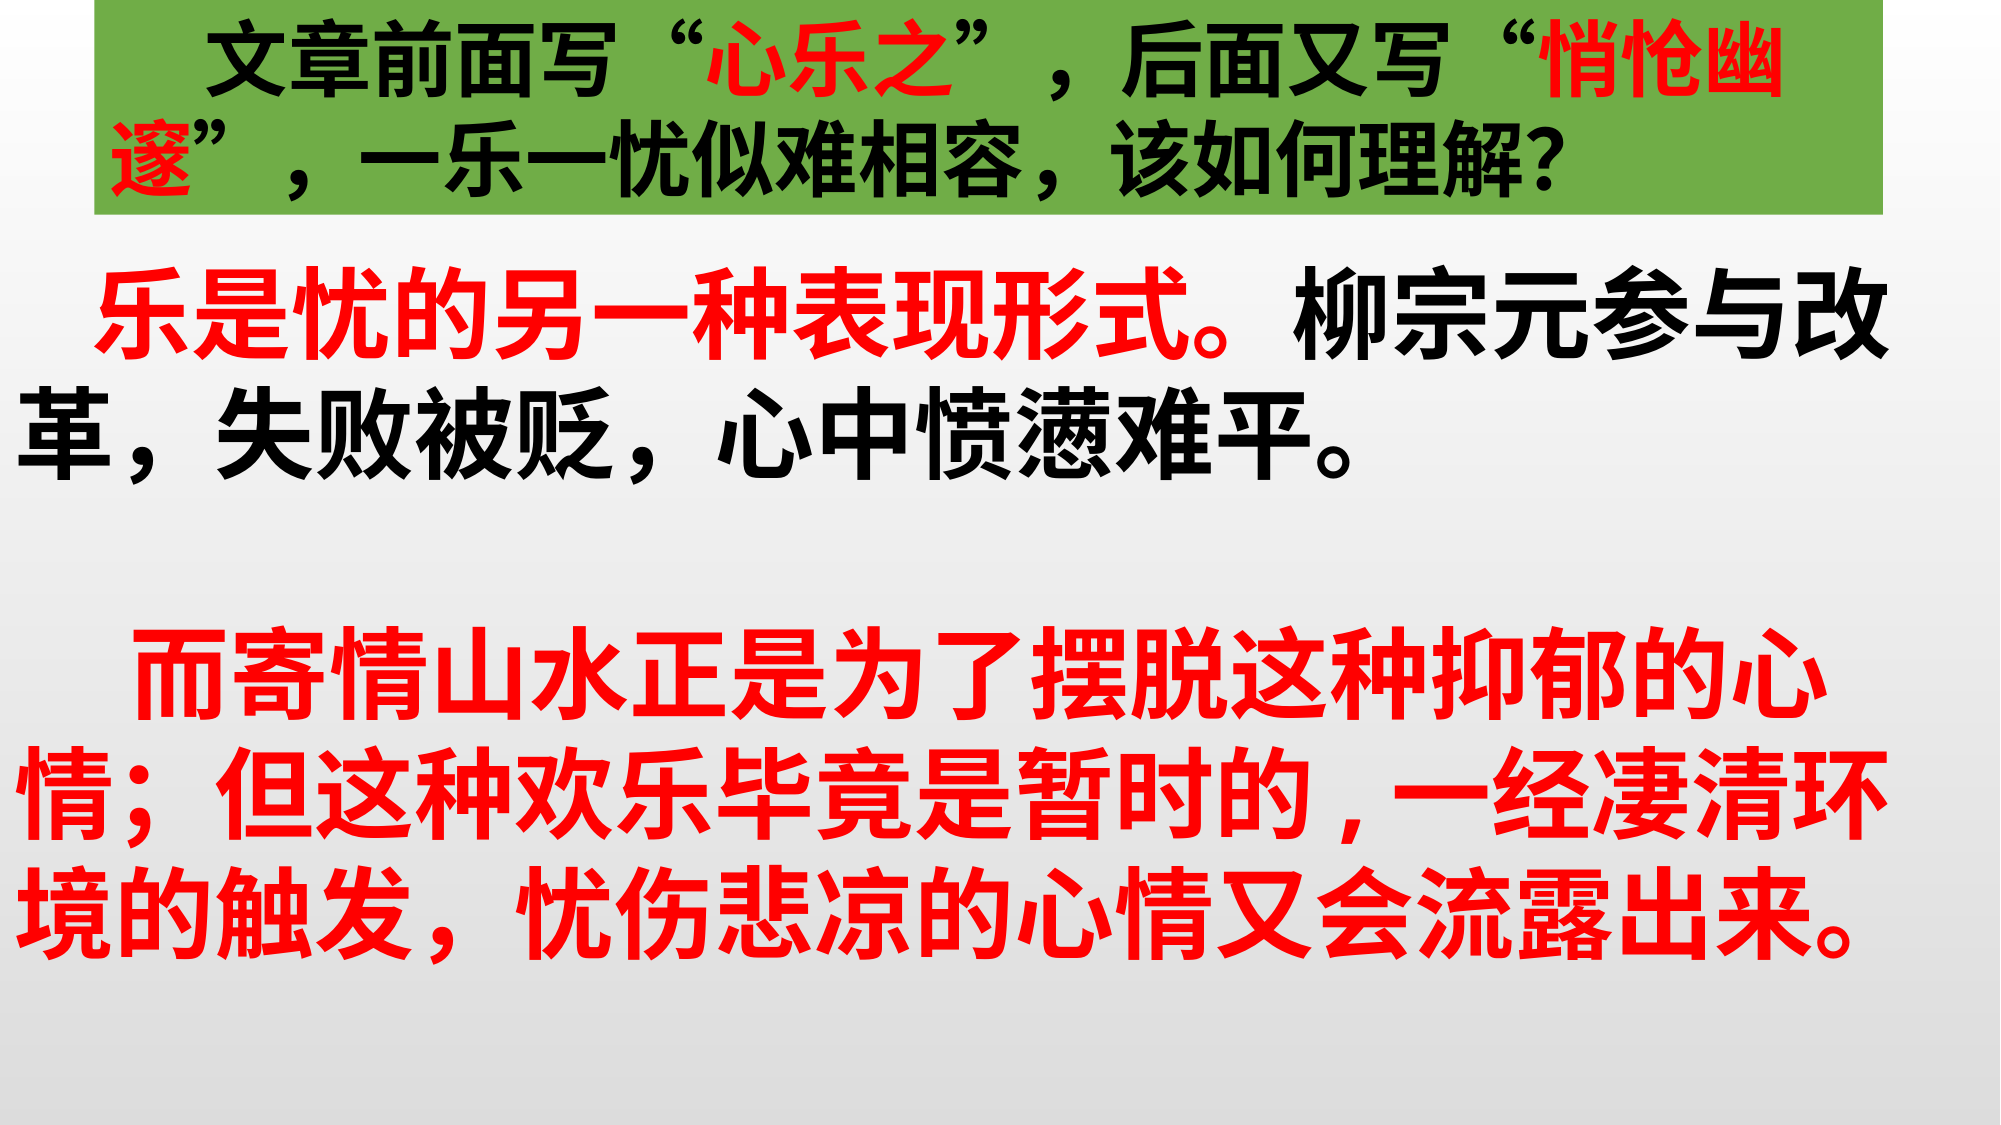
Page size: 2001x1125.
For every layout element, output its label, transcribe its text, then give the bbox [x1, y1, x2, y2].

text_box 文章前面写“心乐之”，后面又写“悄怆幽邃”，一乐一忧似难相容，该如何理解？ [94, 0, 1883, 215]
text_box 乐是忧的另一种表现形式。柳宗元参与改革，失败被贬，心中愤懑难平。 而寄情山水正是为了摆脱这种抑郁的心情；但这种欢乐毕竟是暂时的,一经凄清环境的触发，忧伤悲凉的心情又会流露出来。 [0, 244, 2000, 979]
